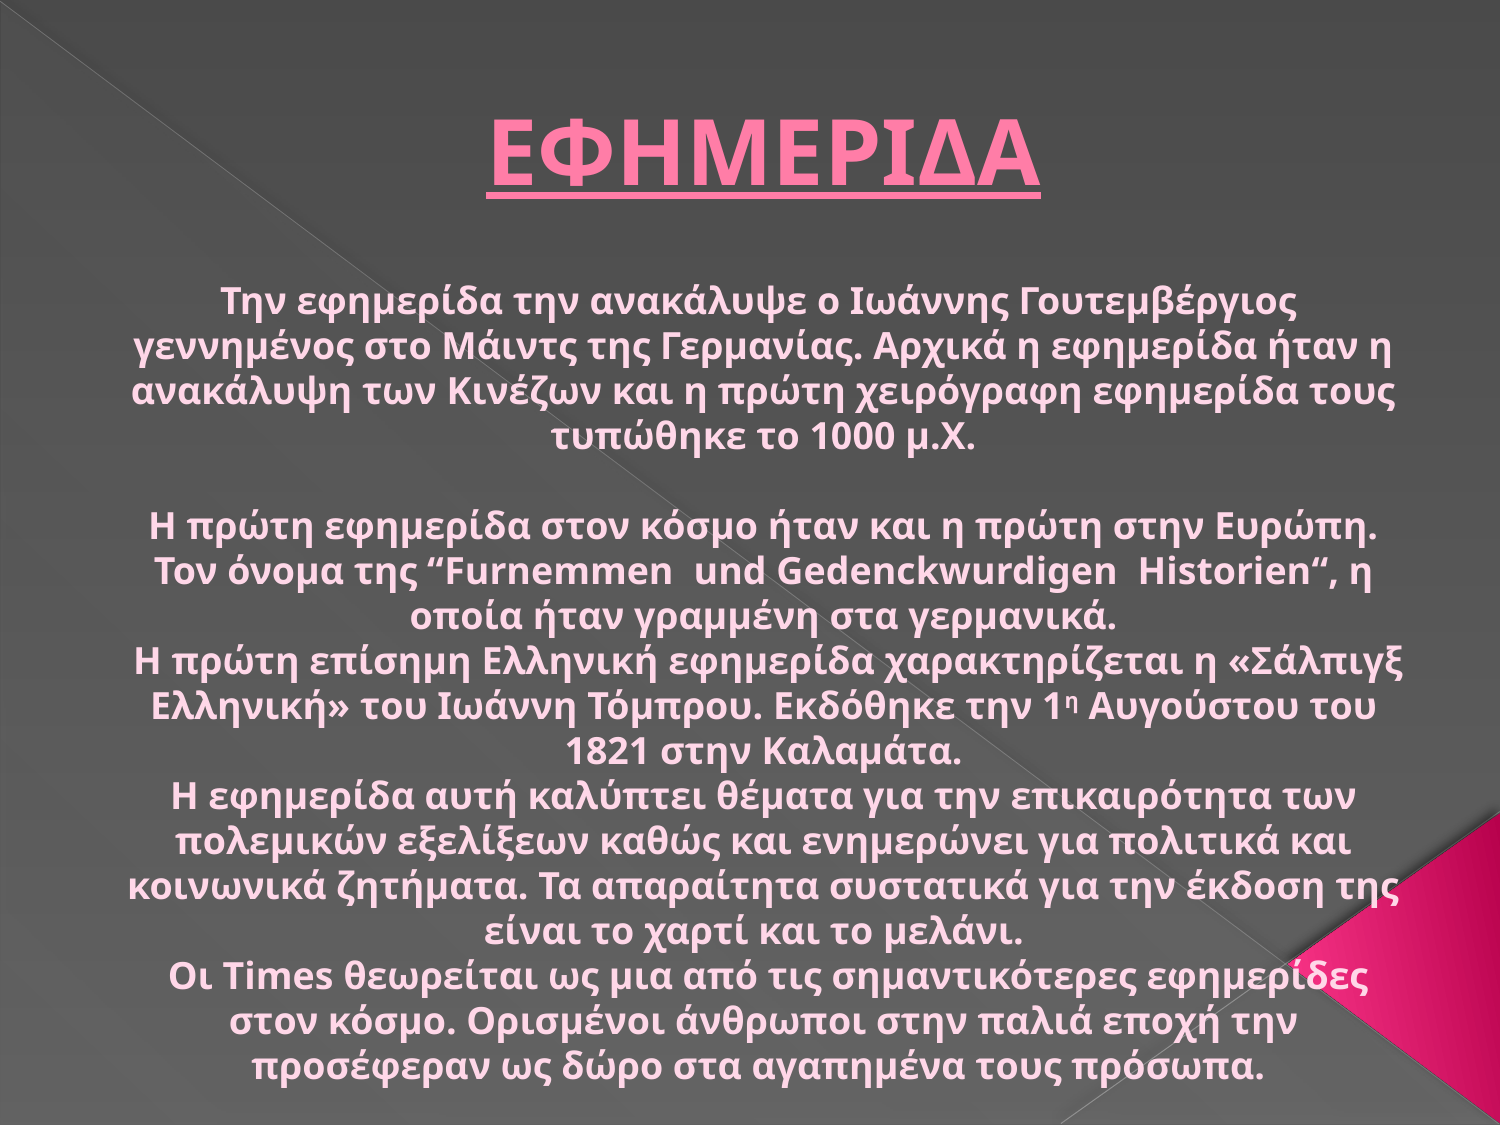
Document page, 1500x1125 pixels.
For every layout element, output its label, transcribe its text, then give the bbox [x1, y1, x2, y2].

title ΕΦΗΜΕΡΙΔΑ [88, 58, 1360, 211]
subtitle Την εφημερίδα την ανακάλυψε ο Ιωάννης Γουτεμβέργιος γεννημένος στο Μάιντς της Γερμανίας. Αρχικά η εφημερίδα ήταν η ανακάλυψη των Κινέζων και η πρώτη χειρόγραφη εφημερίδα τους τυπώθηκε το 1000 μ.Χ. Η πρώτη εφημερίδα στον κόσμο ήταν και η πρώτη στην Ευρώπη. Τον όνομα της “Furnemmen und Gedenckwurdigen Historien“, η οποία ήταν γραμμένη στα γερμανικά. Η πρώτη επίσημη Ελληνική εφημερίδα χαρακτηρίζεται η «Σάλπιγξ Ελληνική» του Ιωάννη Τόμπρου. Εκδόθηκε την 1η Αυγούστου του 1821 στην Καλαμάτα. Η εφημερίδα αυτή καλύπτει θέματα για την επικαιρότητα των πολεμικών εξελίξεων καθώς και ενημερώνει για πολιτικά και κοινωνικά ζητήματα. Τα απαραίτητα συστατικά για την έκδοση της είναι το χαρτί και το μελάνι. Οι Times θεωρείται ως μια από τις σημαντικότερες εφημερίδες στον κόσμο. Ορισμένοι άνθρωποι στην παλιά εποχή την προσέφεραν ως δώρο στα αγαπημένα τους πρόσωπα. [105, 269, 1429, 657]
